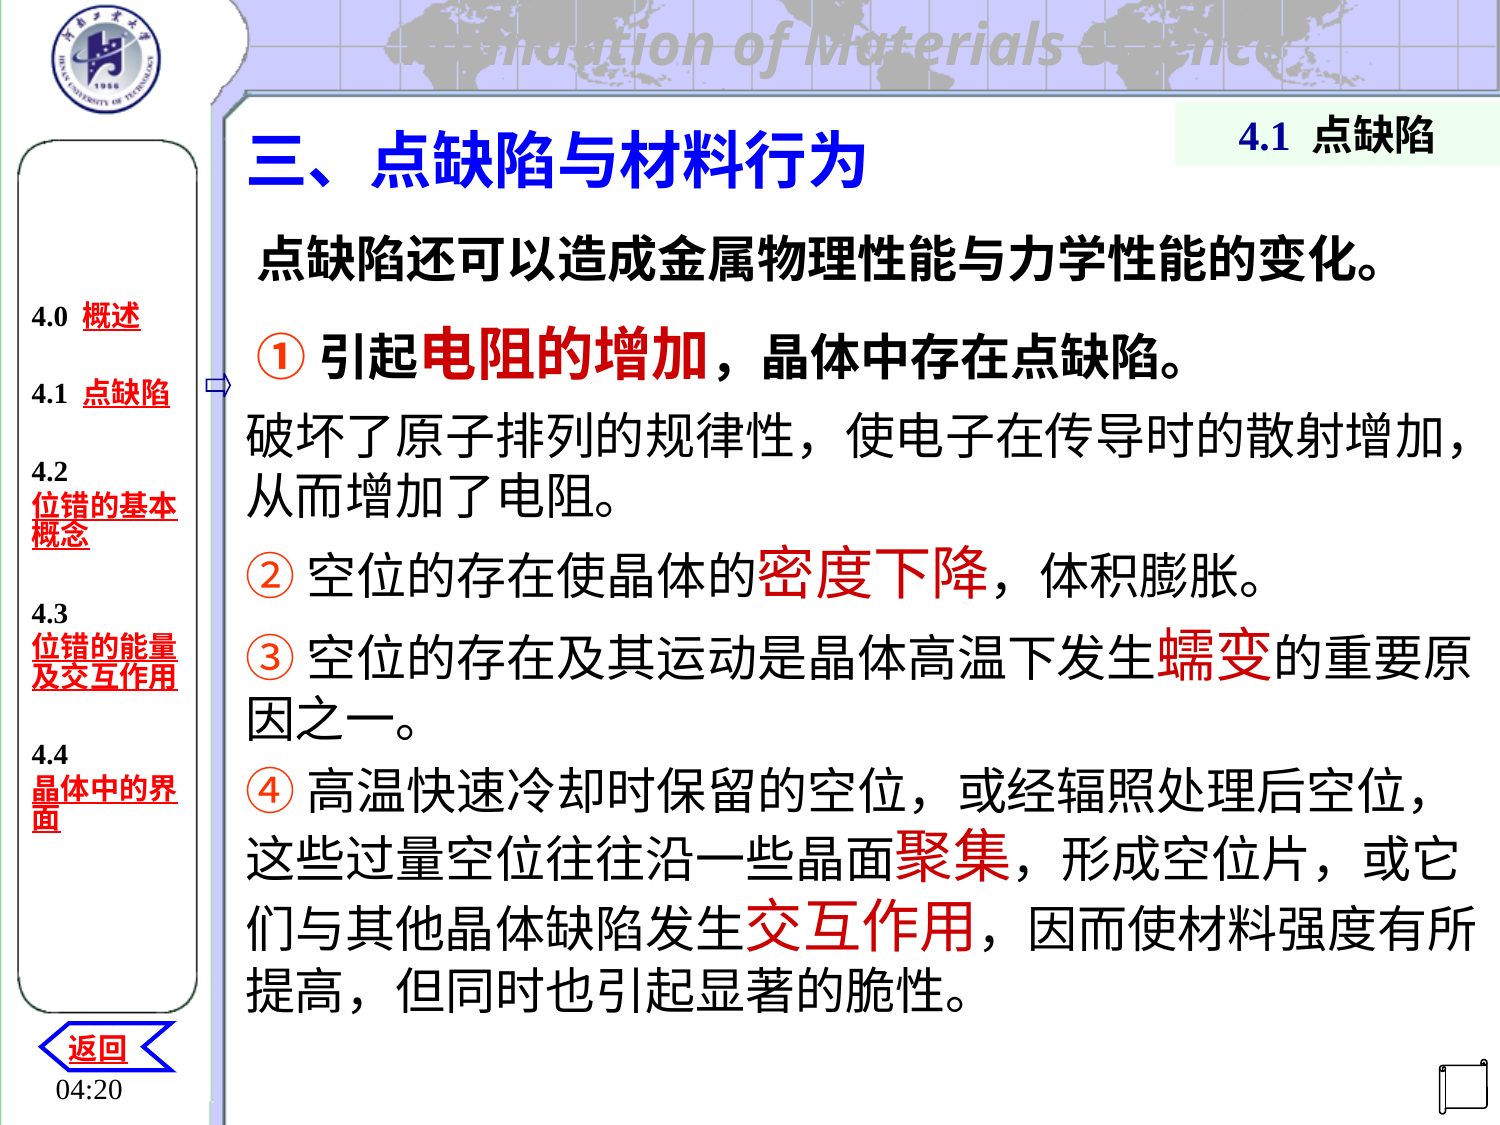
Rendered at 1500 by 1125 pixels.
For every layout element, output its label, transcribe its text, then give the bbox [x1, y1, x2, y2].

picture [0, 0, 1500, 1125]
text_box [1439, 1059, 1488, 1114]
text_box 破坏了原子排列的规律性，使电子在传导时的散射增加，从而增加了电阻。 ②空位的存在使晶体的密度下降，体积膨胀。 ③空位的存在及其运动是晶体高温下发生蠕变的重要原因之一。 ④高温快速冷却时保留的空位，或经辐照处理后空位，这些过量空位往往沿一些晶面聚集，形成空位片，或它们与其他晶体缺陷发生交互作用，因而使材料强度有所提高，但同时也引起显著的脆性。 [230, 397, 1500, 1027]
text_box 三、点缺陷与材料行为 [230, 113, 1022, 204]
text_box 4.0 概述 4.1 点缺陷 4.2 位错的基本概念 4.3 位错的能量及交互作用 4.4晶体中的界面 [16, 219, 195, 797]
text_box 点缺陷还可以造成金属物理性能与力学性能的变化。 ①引起电阻的增加，晶体中存在点缺陷。 [242, 220, 1500, 394]
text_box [40, 1022, 172, 1074]
text_box [206, 373, 231, 397]
footer 机电工程学院 [1021, 1058, 1497, 1125]
text_box 4.1 点缺陷 [1175, 101, 1500, 166]
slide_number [40, 1062, 204, 1125]
